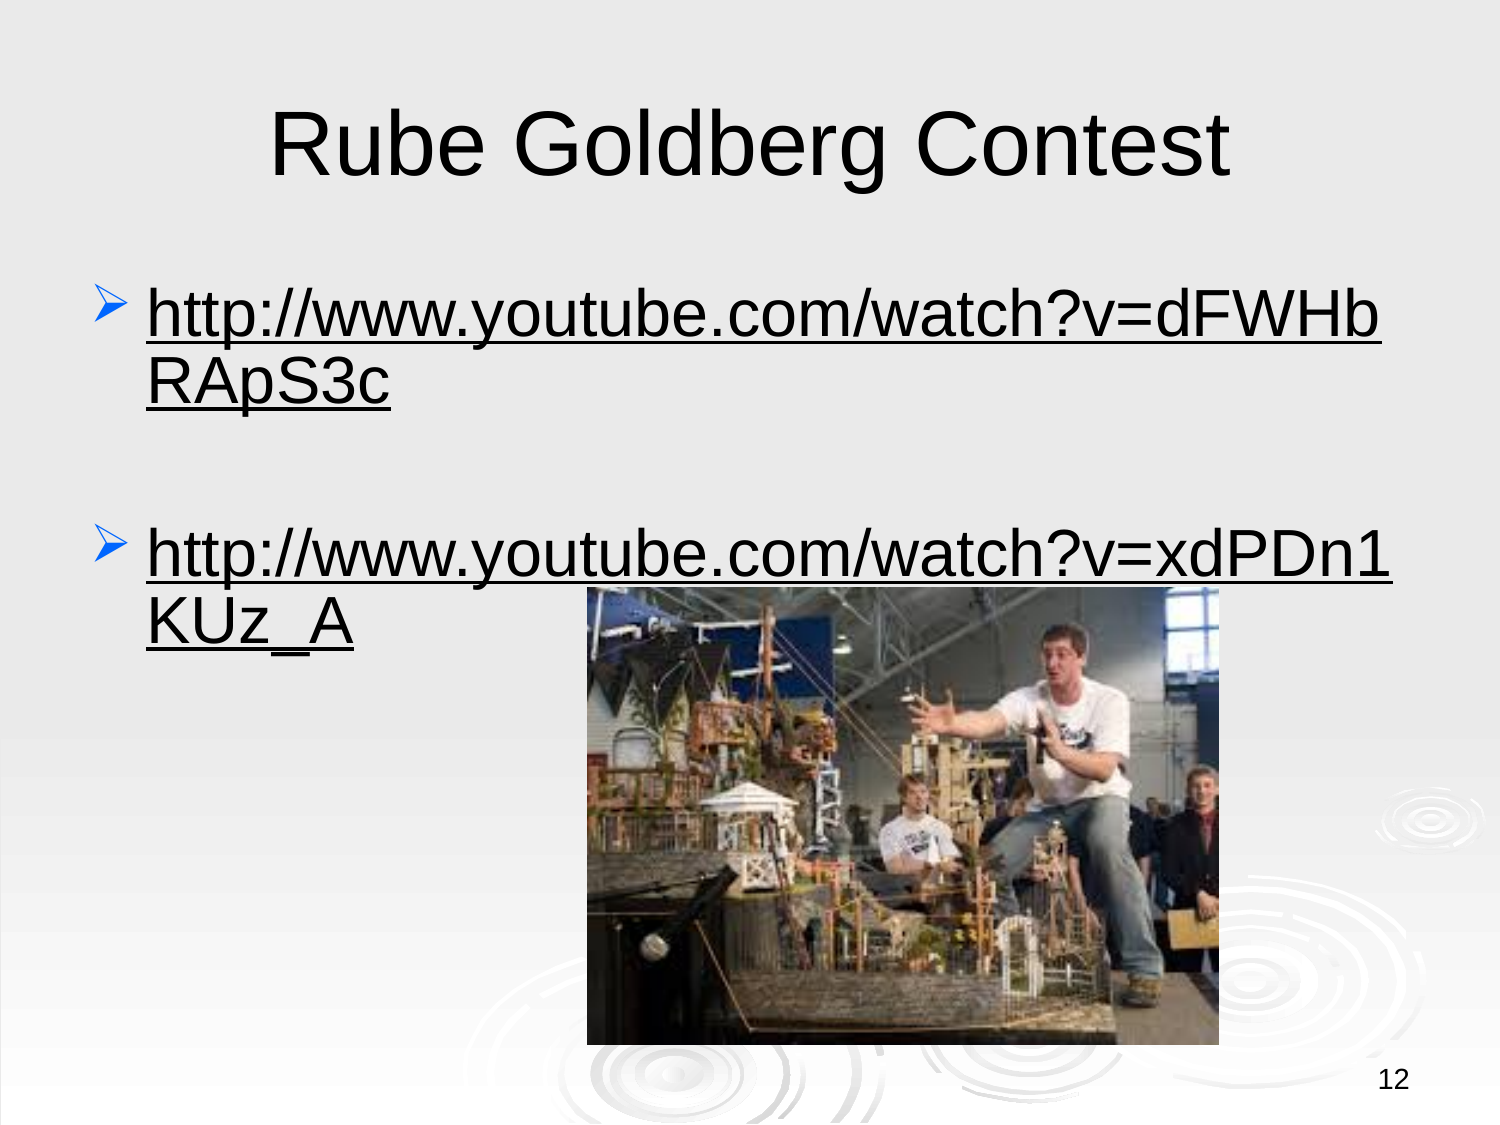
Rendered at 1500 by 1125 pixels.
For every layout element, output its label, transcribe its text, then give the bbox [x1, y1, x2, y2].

title Rube Goldberg Contest [75, 45, 1425, 233]
slide_number 12 [1074, 1024, 1425, 1103]
list http://www.youtube.com/watch?v=dFWHbRApS3c http://www.youtube.com/watch?v=xdPDn1KUz_A [75, 262, 1425, 1005]
picture [587, 587, 1219, 1045]
